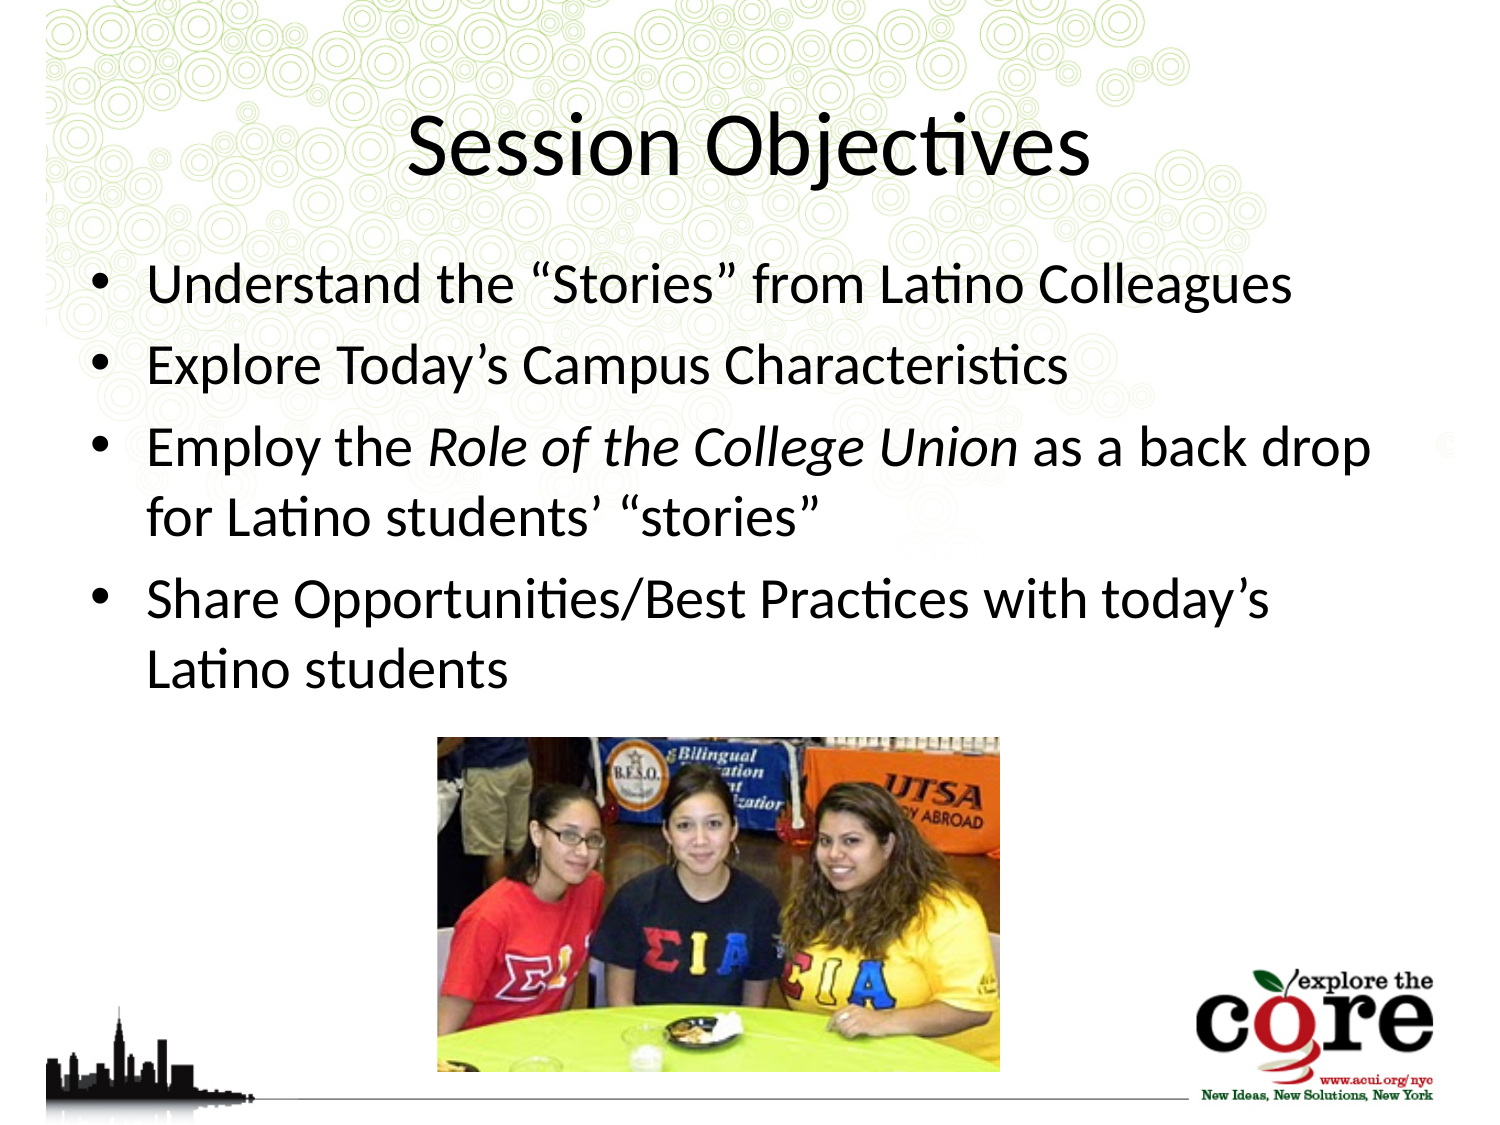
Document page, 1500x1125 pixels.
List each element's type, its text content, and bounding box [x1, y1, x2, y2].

picture [46, 0, 1454, 1125]
title Session Objectives [74, 44, 1426, 233]
list Understand the “Stories” from Latino Colleagues Explore Today’s Campus Characteristics Employ the Role of the College Union as a back drop for Latino students’ “stories” Share Opportunities/Best Practices with today’s Latino students [74, 237, 1426, 981]
